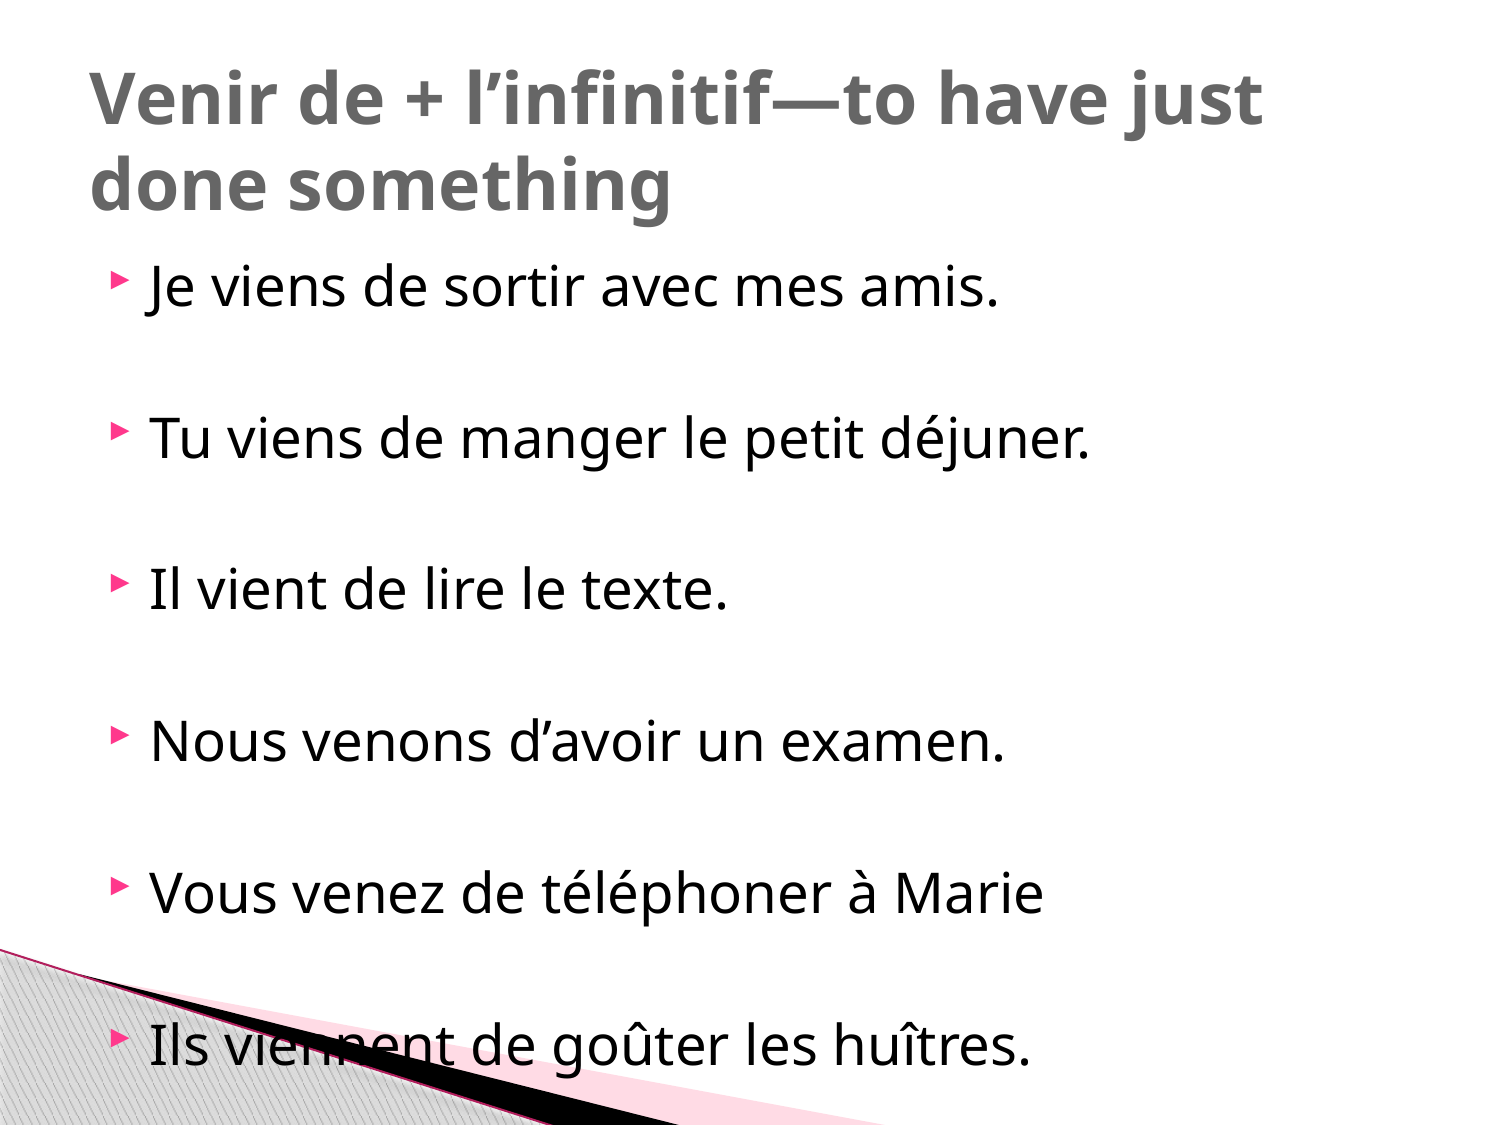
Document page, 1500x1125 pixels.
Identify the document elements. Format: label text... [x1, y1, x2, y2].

title Venir de + l’infinitif—to have just done something [75, 45, 1425, 233]
list Je viens de sortir avec mes amis. Tu viens de manger le petit déjuner. Il vient de lire le texte. Nous venons d’avoir un examen. Vous venez de téléphoner à Marie Ils viennent de goûter les huîtres. [75, 243, 1425, 1125]
